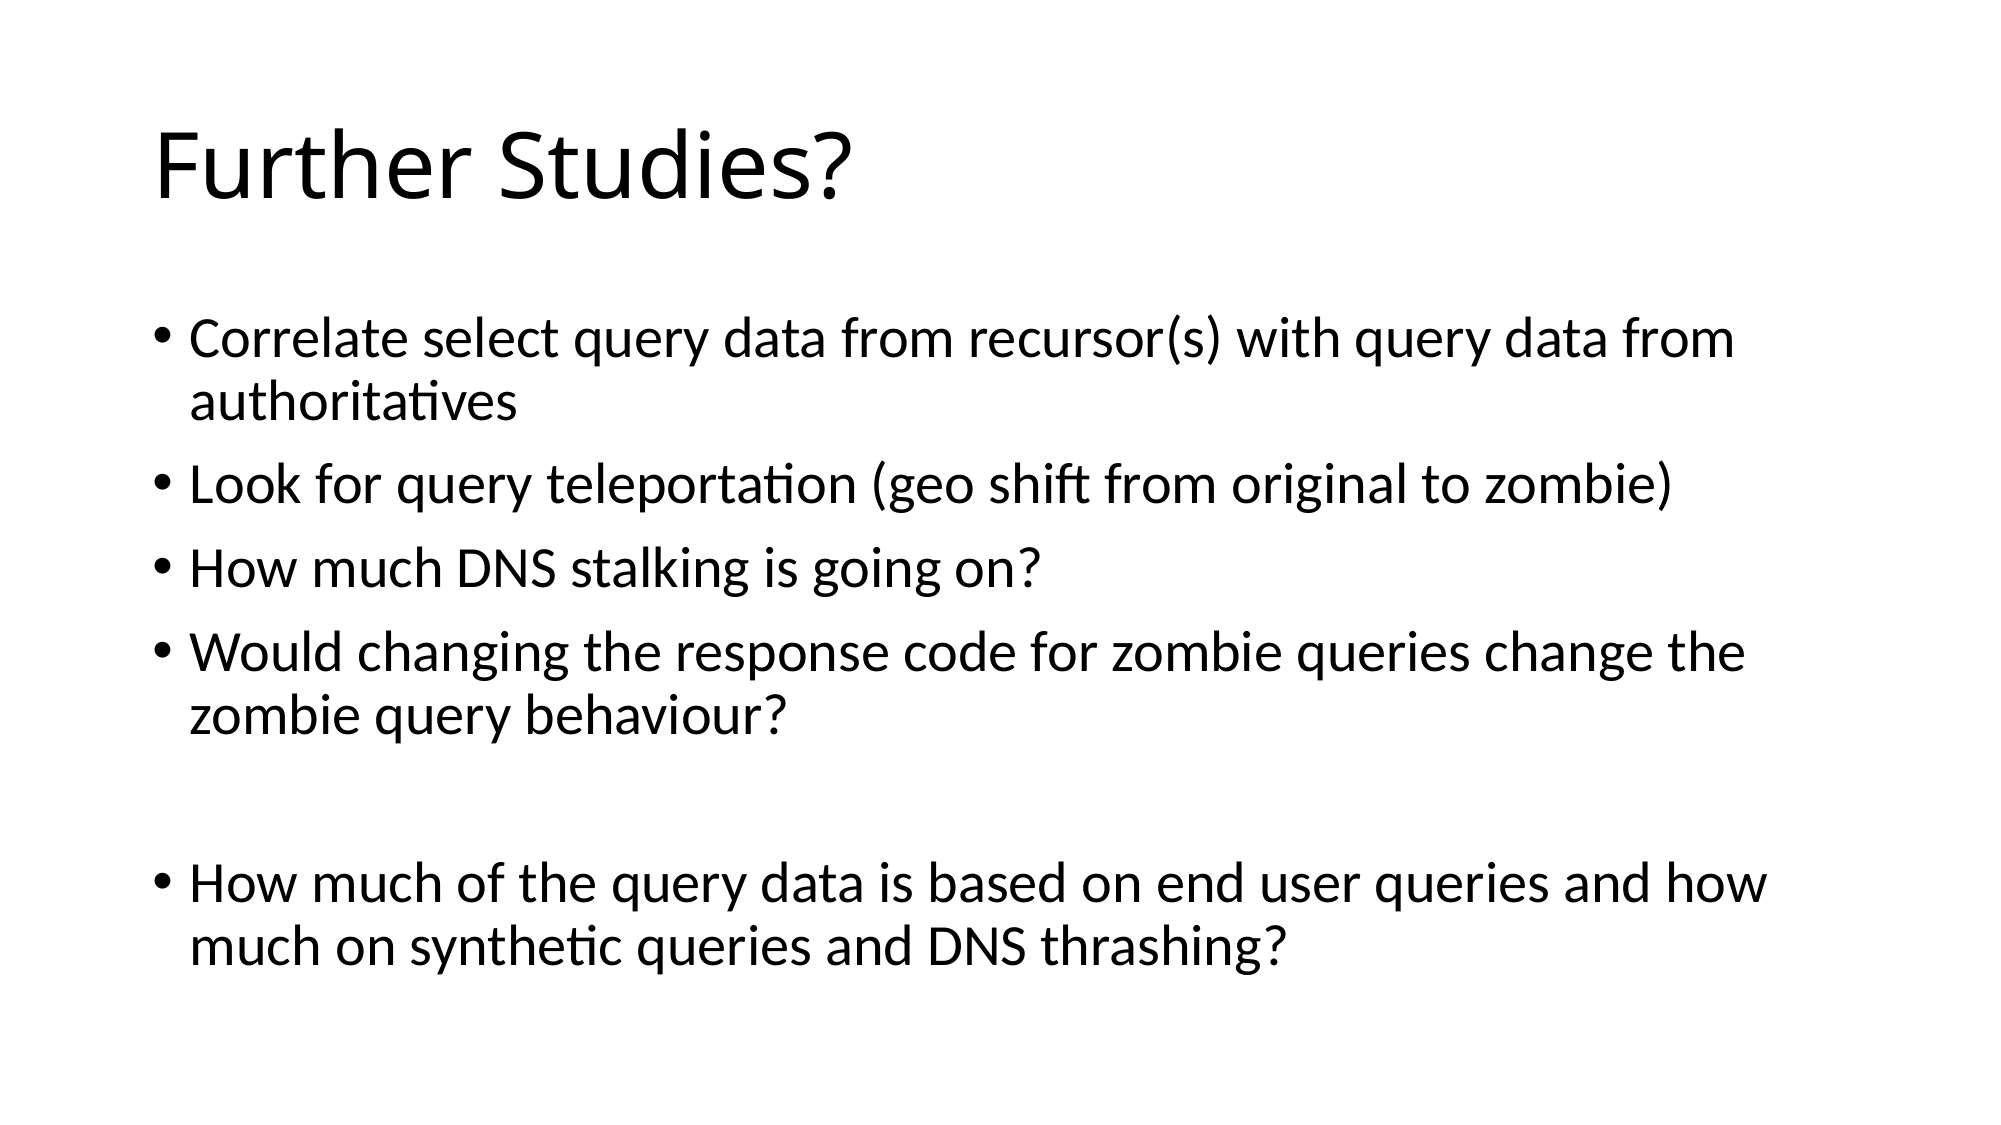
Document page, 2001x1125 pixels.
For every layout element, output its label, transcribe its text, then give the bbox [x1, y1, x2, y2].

list Correlate select query data from recursor(s) with query data from authoritatives Look for query teleportation (geo shift from original to zombie) How much DNS stalking is going on? Would changing the response code for zombie queries change the zombie query behaviour? How much of the query data is based on end user queries and how much on synthetic queries and DNS thrashing? [137, 299, 1863, 1014]
title Further Studies? [137, 59, 1863, 278]
